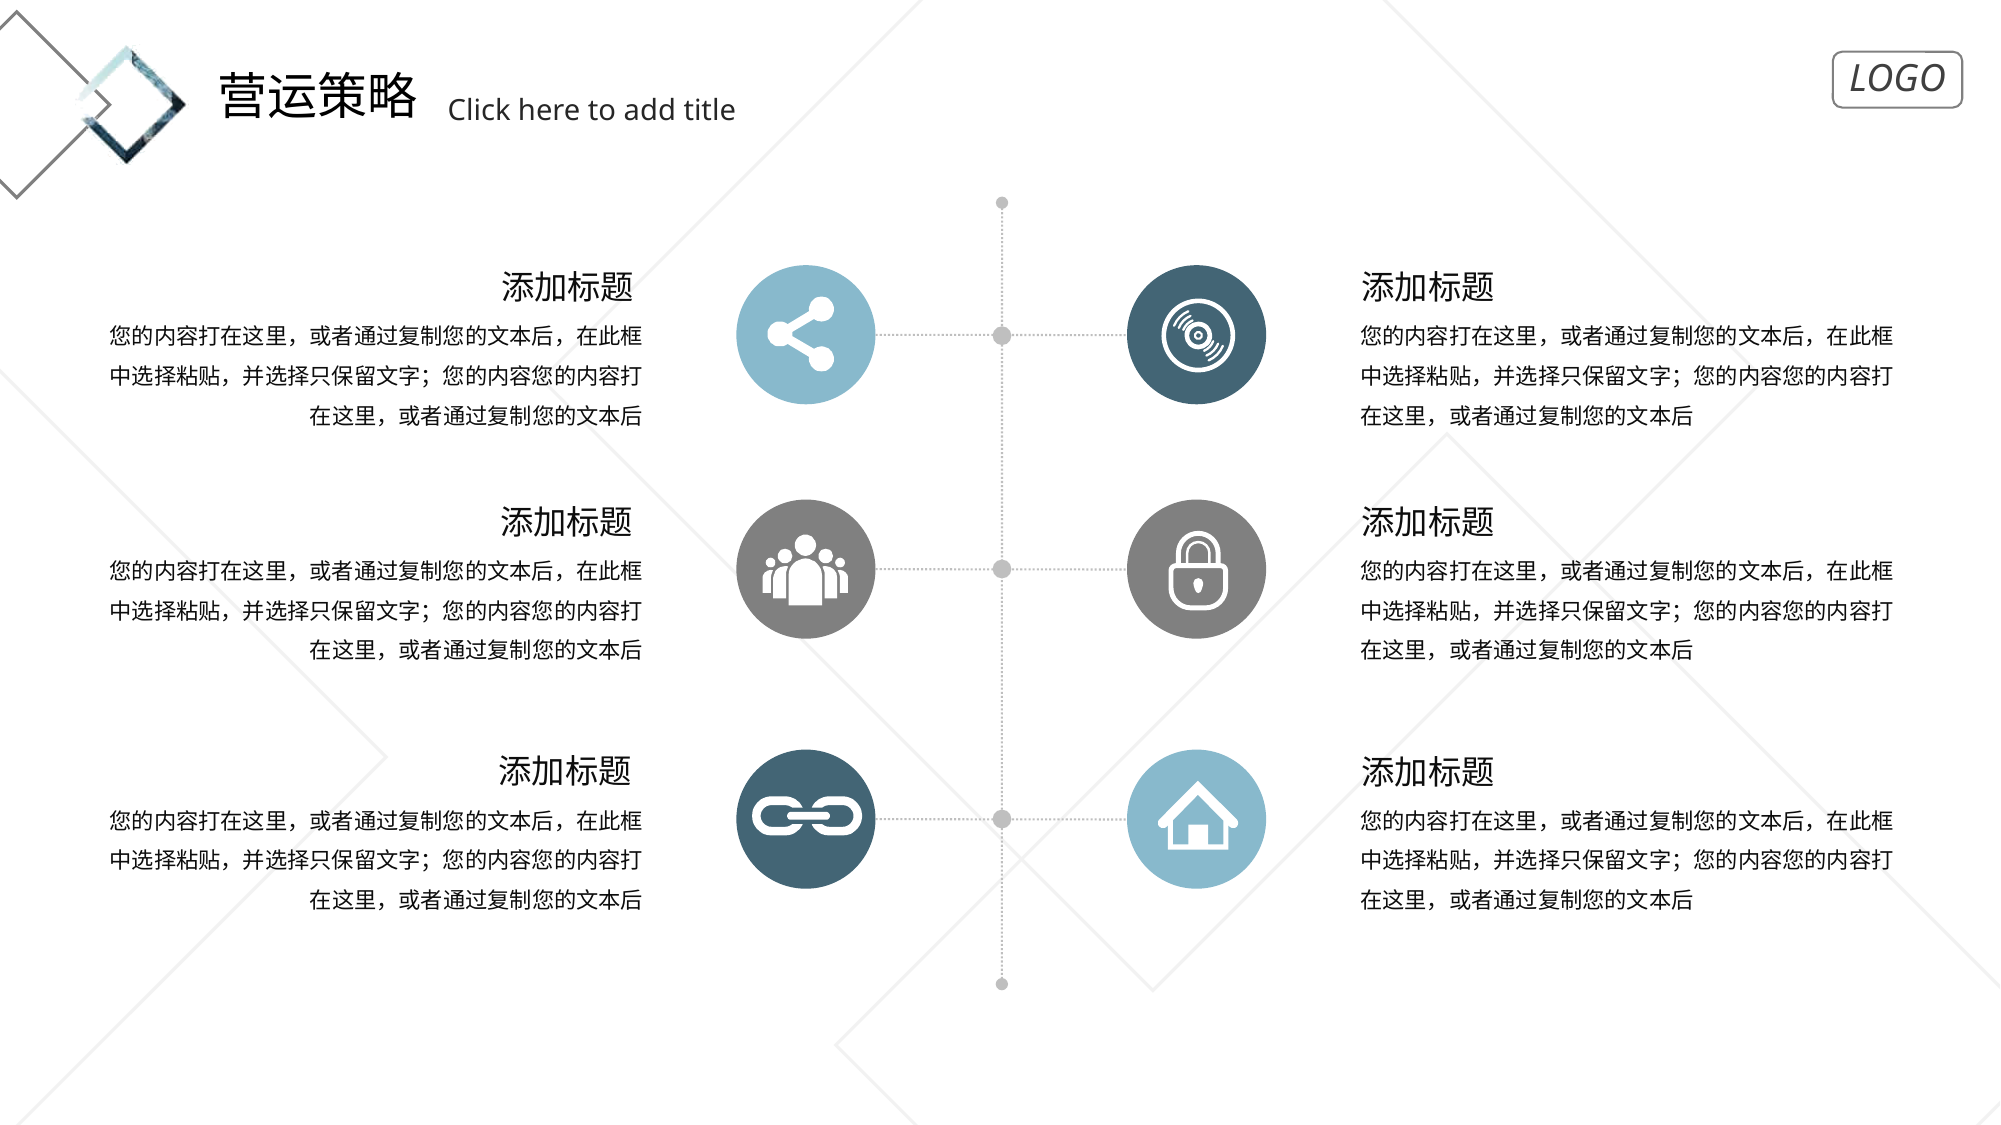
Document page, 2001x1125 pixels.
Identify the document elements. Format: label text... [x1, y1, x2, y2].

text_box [80, 722, 659, 923]
picture [64, 44, 189, 165]
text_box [736, 499, 876, 639]
text_box Click here to add title [432, 77, 753, 134]
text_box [1345, 723, 1924, 923]
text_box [1126, 265, 1267, 405]
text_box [80, 239, 659, 439]
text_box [1126, 749, 1267, 889]
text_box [1345, 239, 1924, 439]
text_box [992, 202, 1012, 985]
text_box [736, 265, 876, 405]
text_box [80, 473, 659, 673]
text_box 营运策略 [122, 56, 433, 132]
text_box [1126, 499, 1267, 639]
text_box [1345, 473, 1924, 673]
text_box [736, 749, 876, 889]
